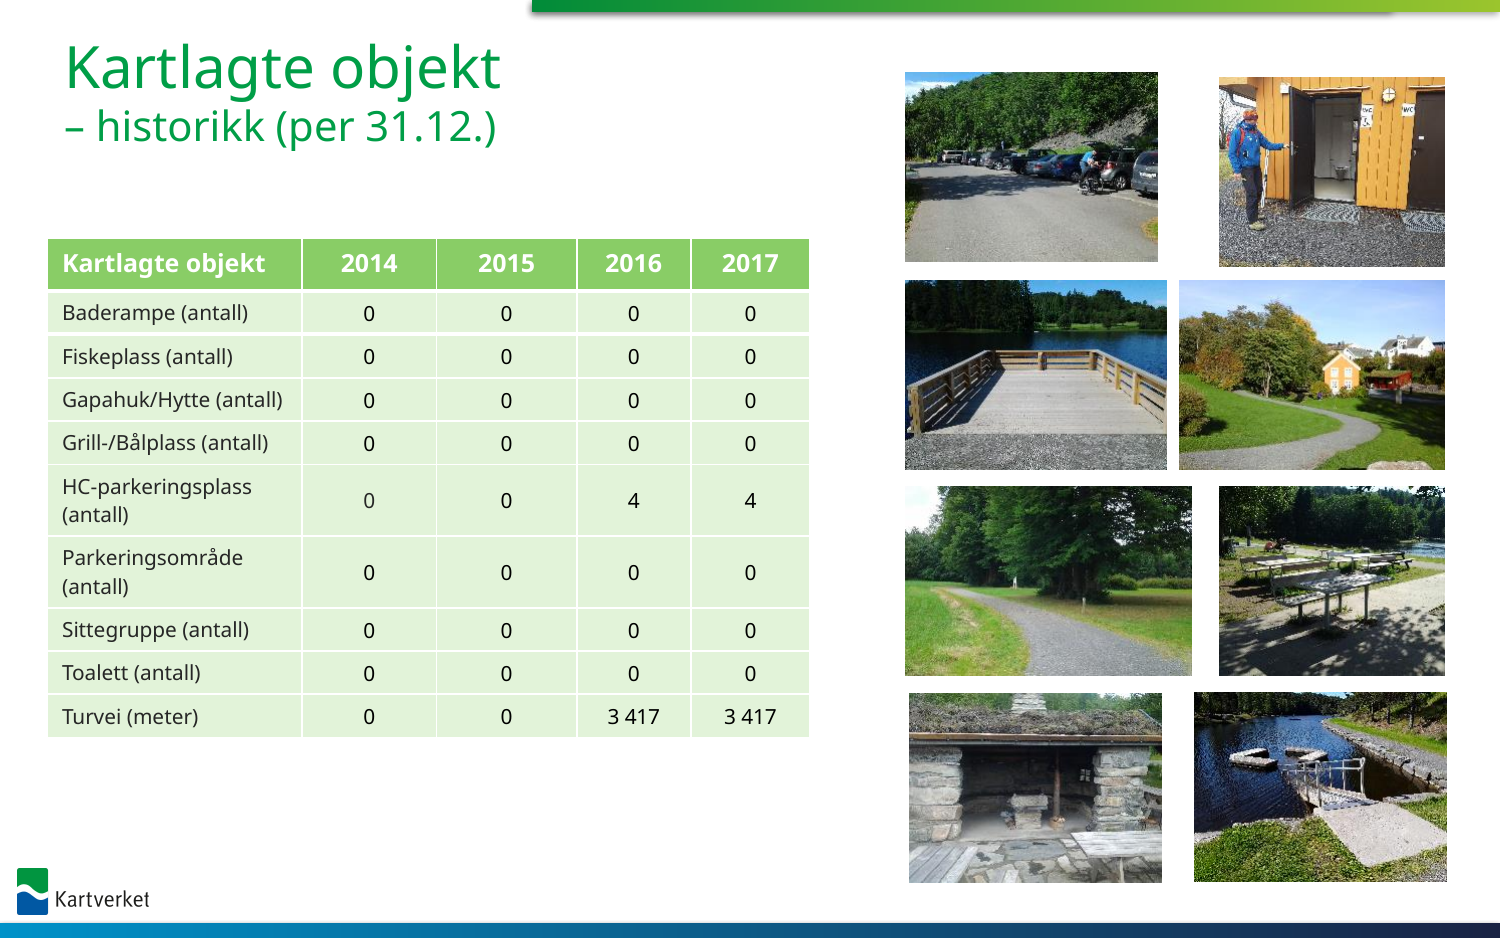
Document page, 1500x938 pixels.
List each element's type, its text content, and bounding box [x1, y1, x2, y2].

table_cell 4 [578, 465, 690, 535]
table_cell Baderampe (antall) [48, 293, 301, 332]
table_cell 0 [303, 695, 436, 737]
table_cell 0 [692, 652, 809, 693]
table_cell Parkeringsområde (antall) [48, 537, 301, 607]
table_cell 0 [437, 695, 576, 737]
picture [905, 280, 1167, 470]
picture [1194, 692, 1448, 882]
table_cell Grill-/Bålplass (antall) [48, 422, 301, 464]
table_cell 0 [437, 336, 576, 377]
table_cell 0 [692, 336, 809, 377]
table_cell 0 [303, 379, 436, 420]
table_cell 0 [303, 465, 436, 535]
table_cell 0 [437, 465, 576, 535]
table_cell 0 [578, 379, 690, 420]
table_cell 0 [692, 537, 809, 607]
table_cell 0 [303, 422, 436, 464]
table_cell Sittegruppe (antall) [48, 609, 301, 650]
table_cell 0 [578, 422, 690, 464]
picture [909, 693, 1163, 884]
picture [905, 72, 1158, 262]
table_cell HC-parkeringsplass (antall) [48, 465, 301, 535]
table_cell 0 [437, 537, 576, 607]
table_cell Turvei (meter) [48, 695, 301, 737]
table_cell 0 [437, 422, 576, 464]
table_cell 0 [303, 537, 436, 607]
table_cell 0 [303, 293, 436, 332]
table_cell 0 [437, 293, 576, 332]
picture [905, 486, 1193, 676]
text_box Kartlagte objekt – historikk (per 31.12.) [49, 14, 1431, 158]
table_cell 0 [578, 609, 690, 650]
table_cell 4 [692, 465, 809, 535]
table_cell 0 [578, 336, 690, 377]
table_cell 0 [692, 422, 809, 464]
picture [1219, 486, 1445, 676]
table_header Kartlagte objekt [48, 239, 301, 289]
table_header 2017 [692, 239, 809, 289]
table_cell Toalett (antall) [48, 652, 301, 693]
table_cell 0 [692, 293, 809, 332]
table_header 2014 [303, 239, 436, 289]
table_cell 3 417 [578, 695, 690, 737]
table_cell 0 [437, 652, 576, 693]
table_cell 0 [437, 379, 576, 420]
table_cell 0 [303, 652, 436, 693]
picture [1219, 77, 1445, 267]
table_cell 0 [303, 609, 436, 650]
table_cell 0 [692, 609, 809, 650]
table_cell 0 [692, 379, 809, 420]
table_header 2016 [578, 239, 690, 289]
table_cell 0 [303, 336, 436, 377]
picture [1179, 280, 1445, 470]
table_cell 0 [578, 652, 690, 693]
table_cell 3 417 [692, 695, 809, 737]
table_cell Fiskeplass (antall) [48, 336, 301, 377]
table_cell Gapahuk/Hytte (antall) [48, 379, 301, 420]
table_cell 0 [578, 537, 690, 607]
table_cell 0 [578, 293, 690, 332]
table_cell 0 [437, 609, 576, 650]
table_header 2015 [437, 239, 576, 289]
